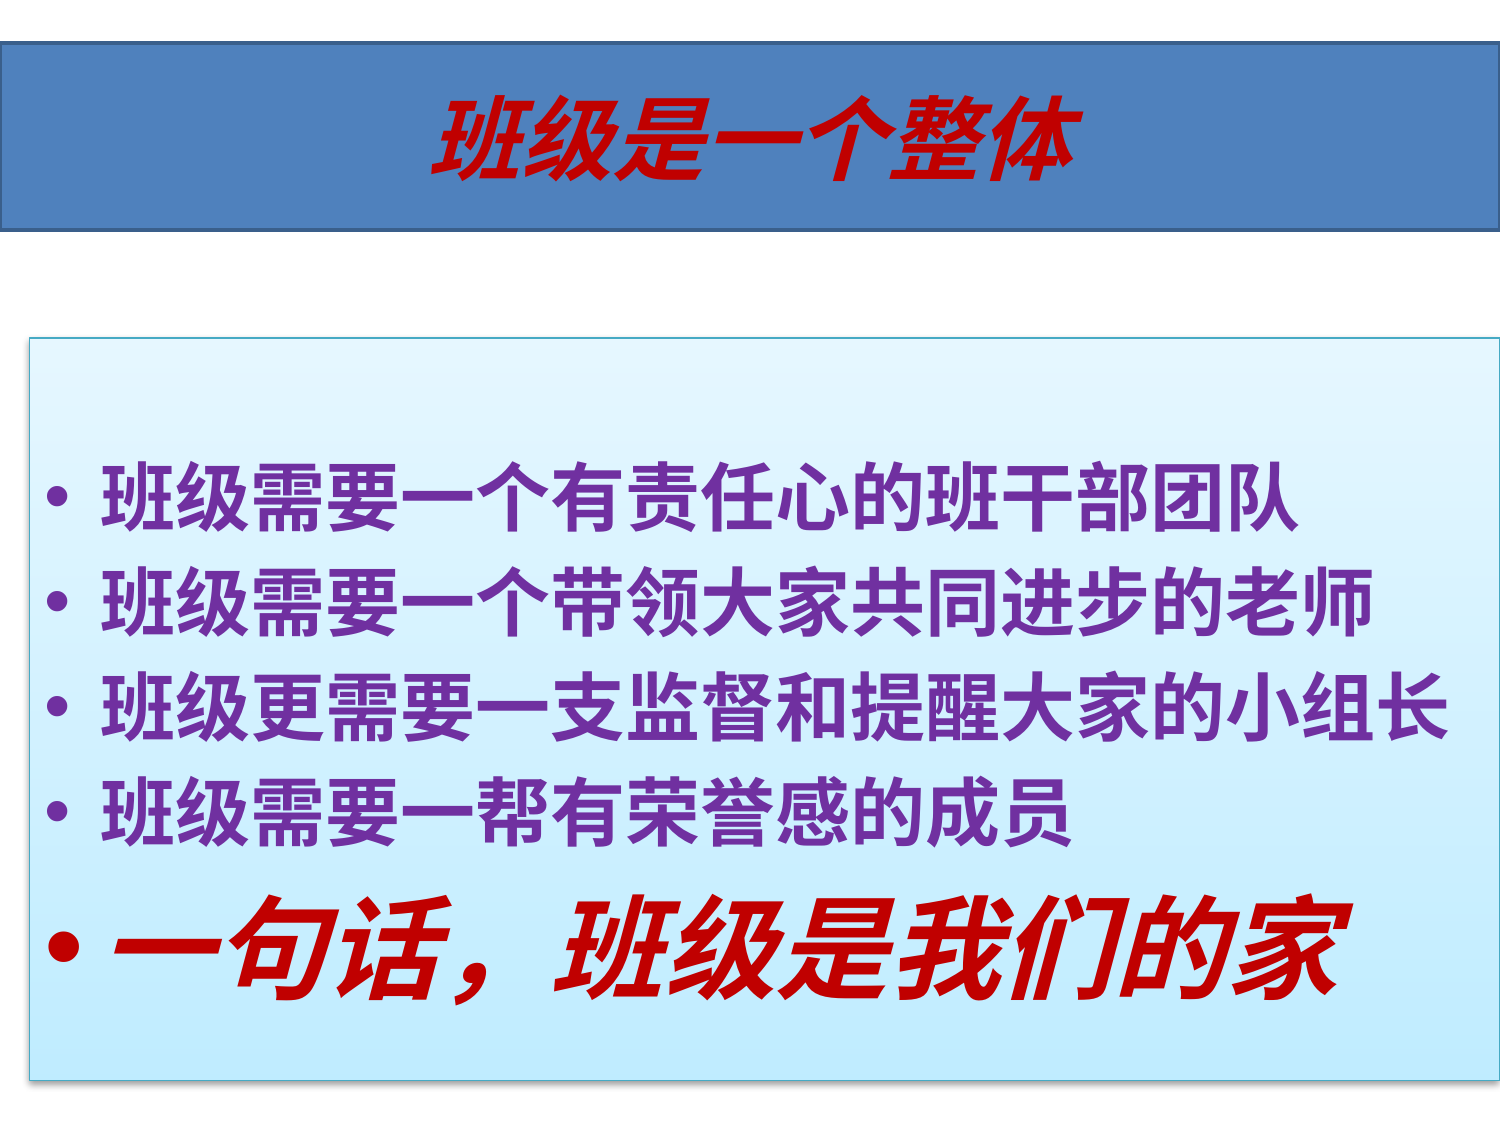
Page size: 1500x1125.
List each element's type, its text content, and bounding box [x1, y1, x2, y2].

list 班级需要一个有责任心的班干部团队 班级需要一个带领大家共同进步的老师 班级更需要一支监督和提醒大家的小组长 班级需要一帮有荣誉感的成员 一句话，班级是我们的家 [29, 337, 1500, 1081]
title 班级是一个整体 [0, 41, 1500, 232]
